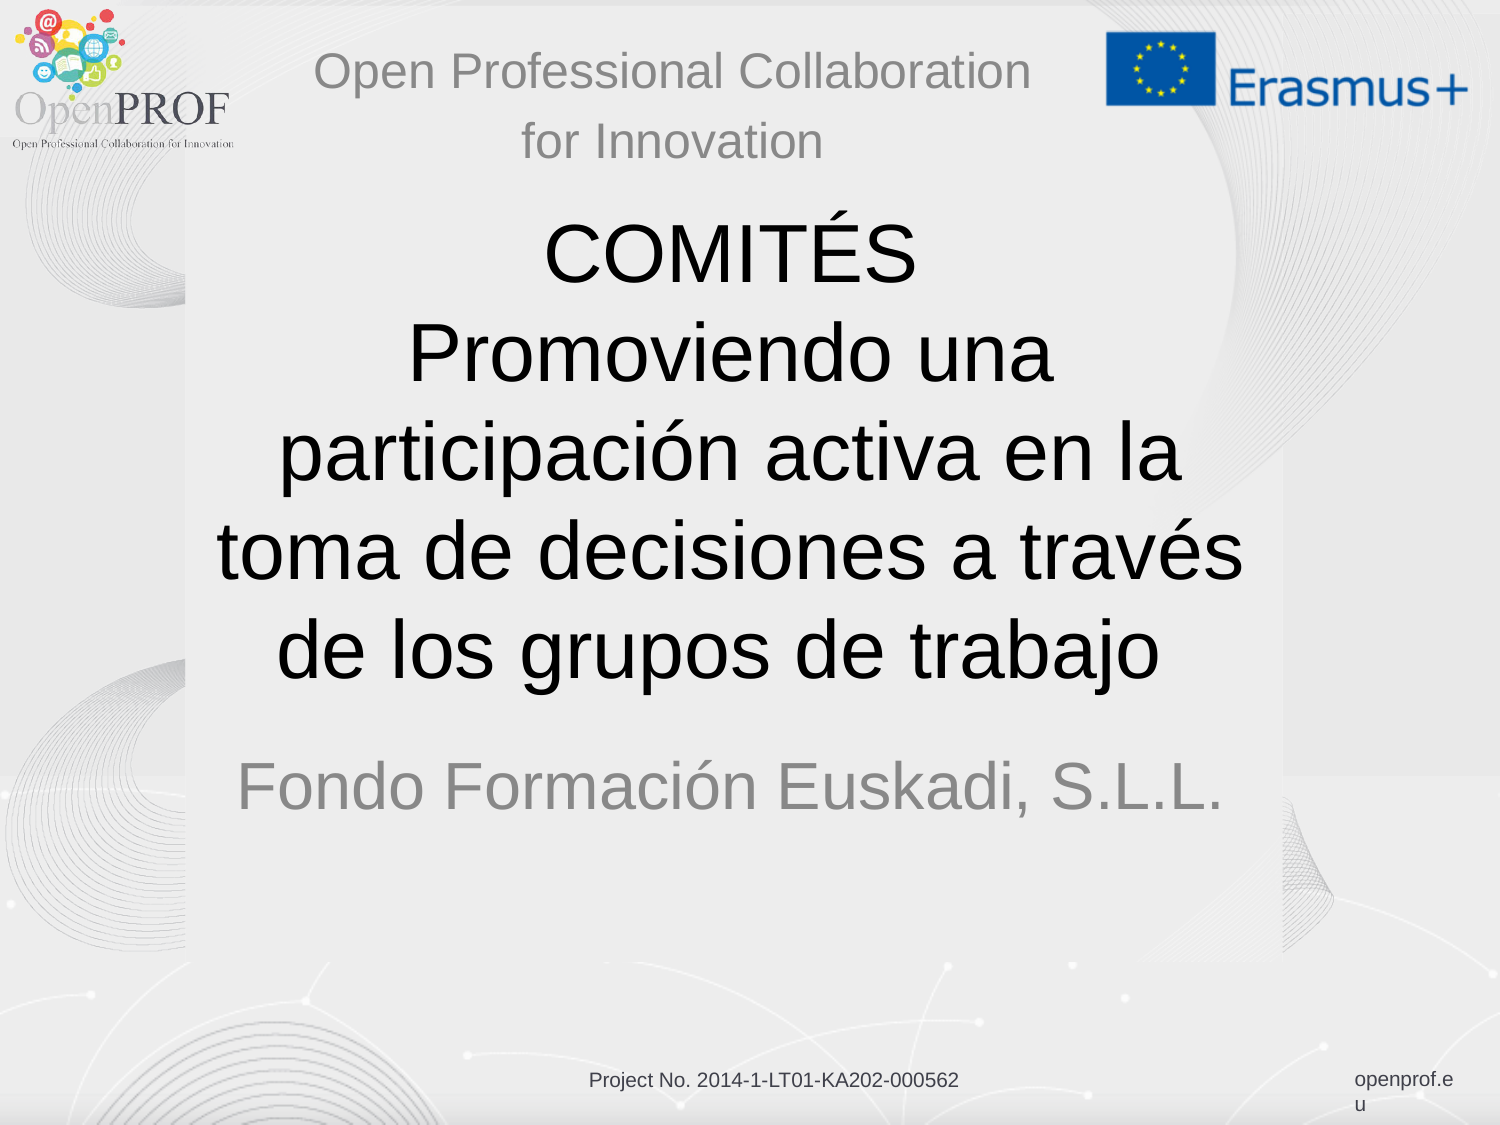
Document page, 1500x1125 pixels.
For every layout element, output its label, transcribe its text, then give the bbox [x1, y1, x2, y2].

text_box Open Professional Collaboration for Innovation [251, 31, 1110, 156]
picture [0, 0, 1500, 1125]
text_box Fondo Formación Euskadi, S.L.L. [187, 735, 1275, 986]
title COMITÉS Promoviendo una participación activa en la toma de decisiones a través de los grupos de trabajo [187, 302, 1275, 692]
